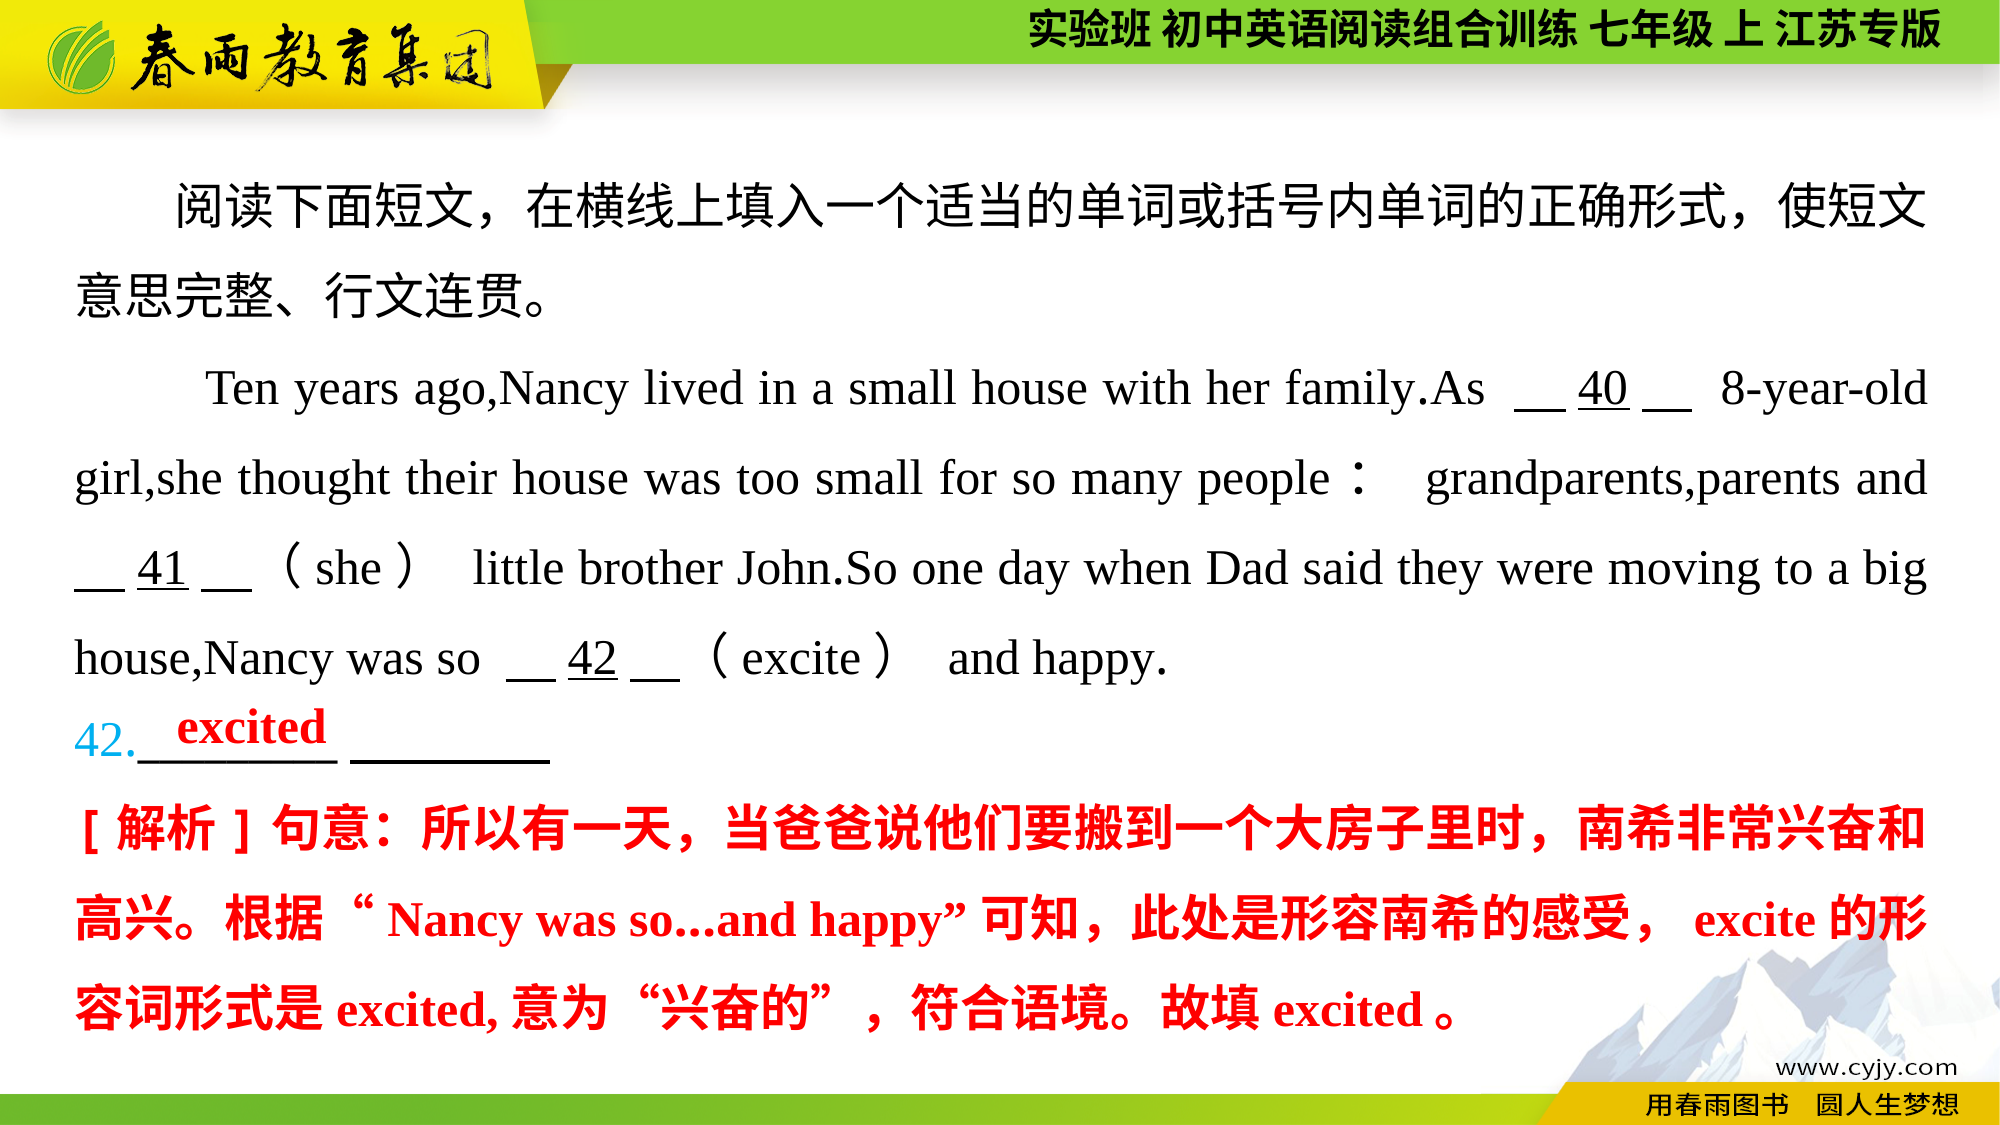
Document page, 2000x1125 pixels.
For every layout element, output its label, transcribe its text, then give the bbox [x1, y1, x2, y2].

list 阅读下面短文，在横线上填入一个适当的单词或括号内单词的正确形式，使短文意思完整、行文连贯。 Ten years ago,Nancy lived in a small house with her family.As 40 8-year-old girl,she thought their house was too small for so many people： grandparents,parents and 41 （she） little brother John.So one day when Dad said they were moving to a big house,Nancy was so 42 （excite） and happy. [59, 137, 1944, 668]
text_box excited [161, 686, 342, 758]
text_box [解析]句意：所以有一天，当爸爸说他们要搬到一个大房子里时，南希非常兴奋和高兴。根据“Nancy was so...and happy”可知，此处是形容南希的感受，excite的形容词形式是excited,意为“兴奋的”，符合语境。故填excited。 [59, 758, 1944, 1044]
text_box 42._________ [59, 668, 1944, 758]
picture [0, 0, 2000, 1125]
